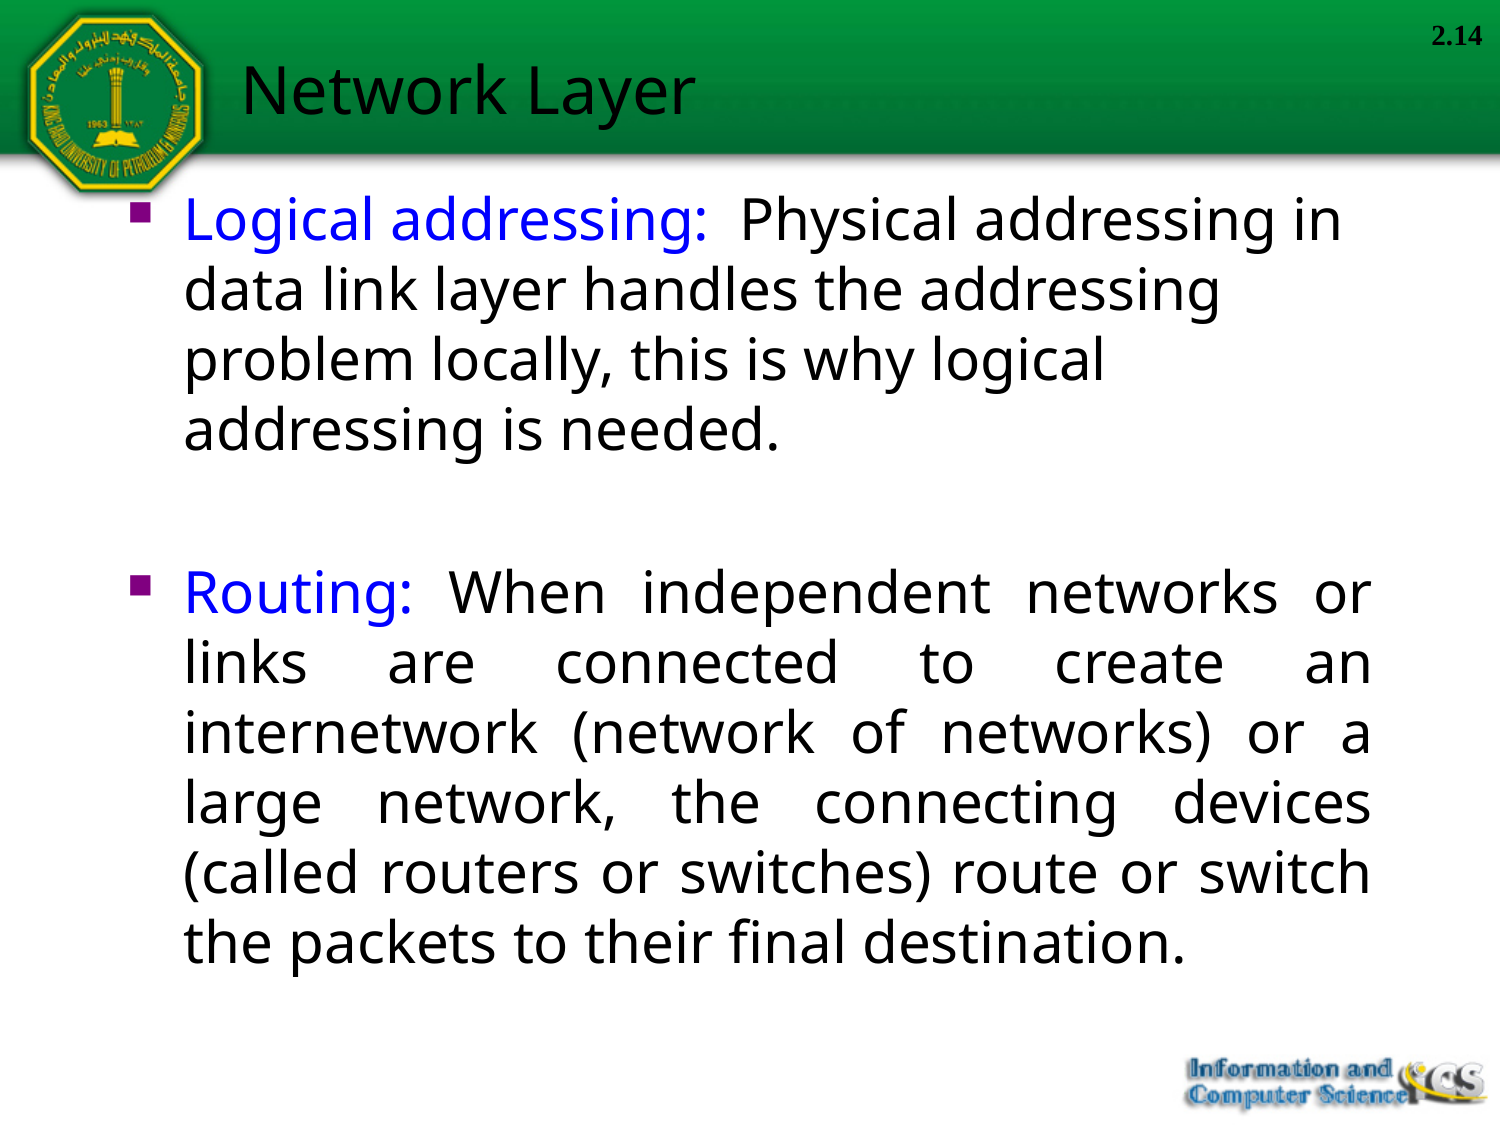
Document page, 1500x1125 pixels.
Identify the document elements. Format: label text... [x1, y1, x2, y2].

text_box Logical addressing: Physical addressing in data link layer handles the addressing problem locally, this is why logical addressing is needed. Routing: When independent networks or links are connected to create an internetwork (network of networks) or a large network, the connecting devices (called routers or switches) route or switch the packets to their final destination. [112, 174, 1388, 975]
picture [0, 0, 1500, 1125]
title Network Layer [225, 24, 1475, 150]
slide_number 2.14 [1412, 4, 1498, 65]
